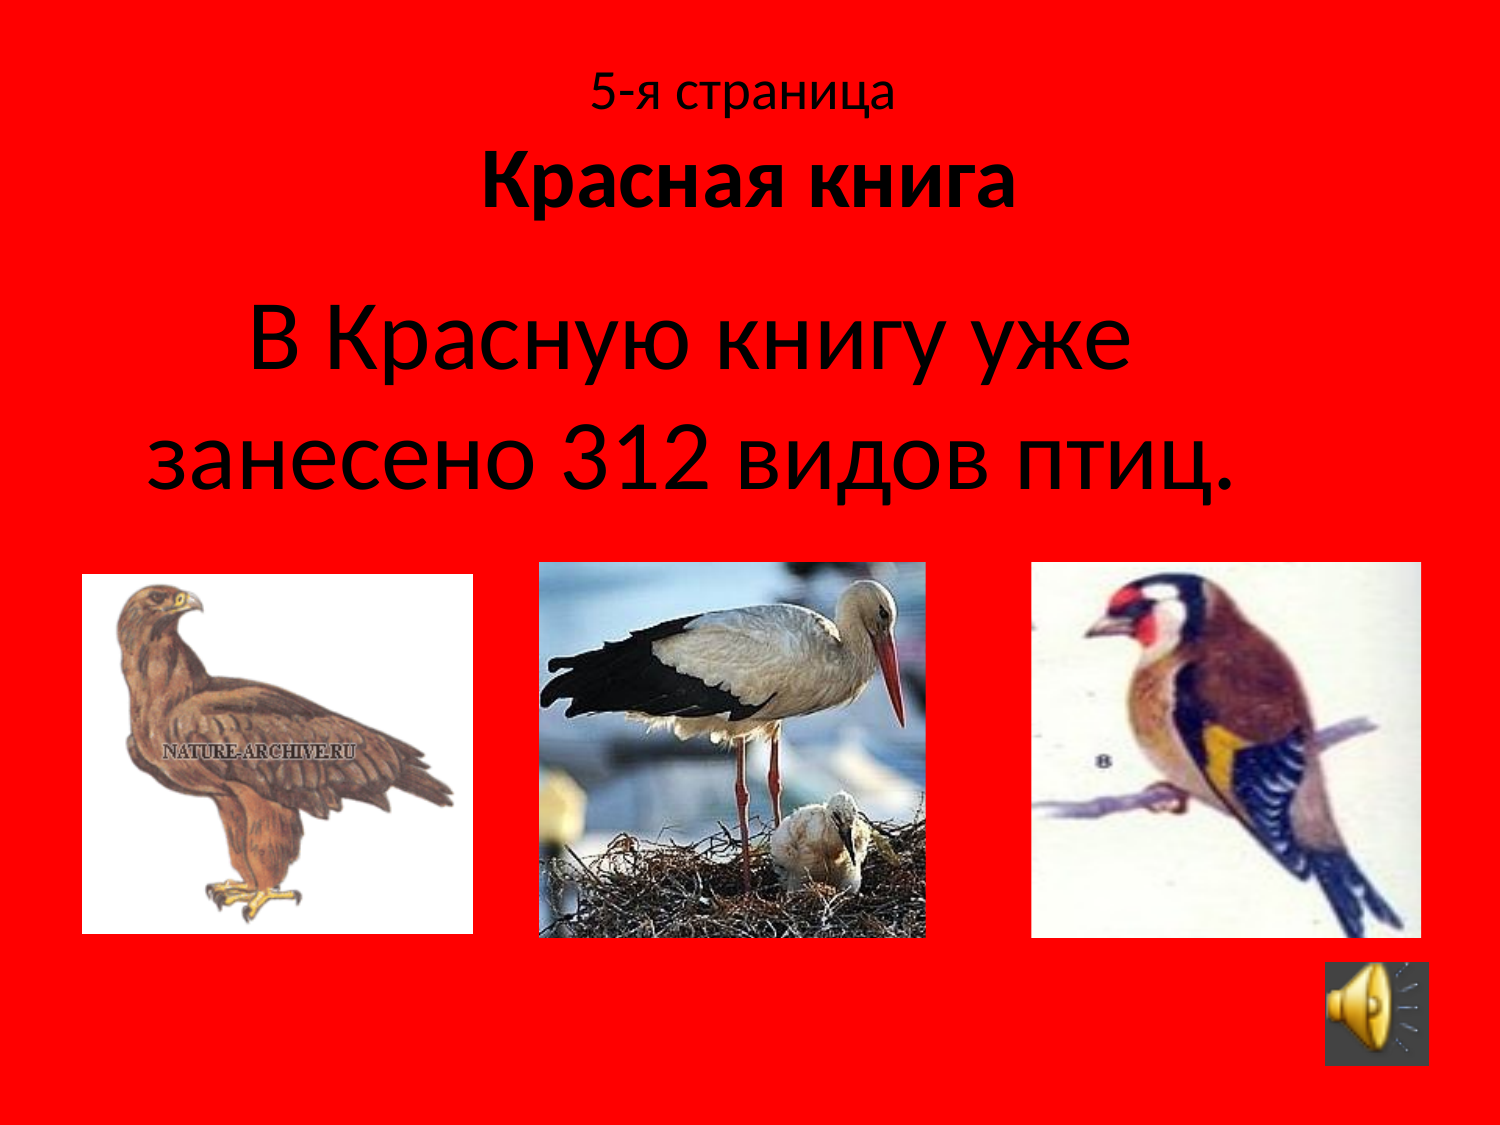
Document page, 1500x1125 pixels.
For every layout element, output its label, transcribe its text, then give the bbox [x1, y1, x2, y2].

picture [538, 562, 926, 938]
picture [1323, 960, 1430, 1067]
picture [1031, 562, 1422, 938]
title 5-я страница Красная книга [75, 45, 1425, 233]
list В Красную книгу уже занесено 312 видов птиц. [75, 262, 1425, 1005]
picture [81, 573, 473, 934]
